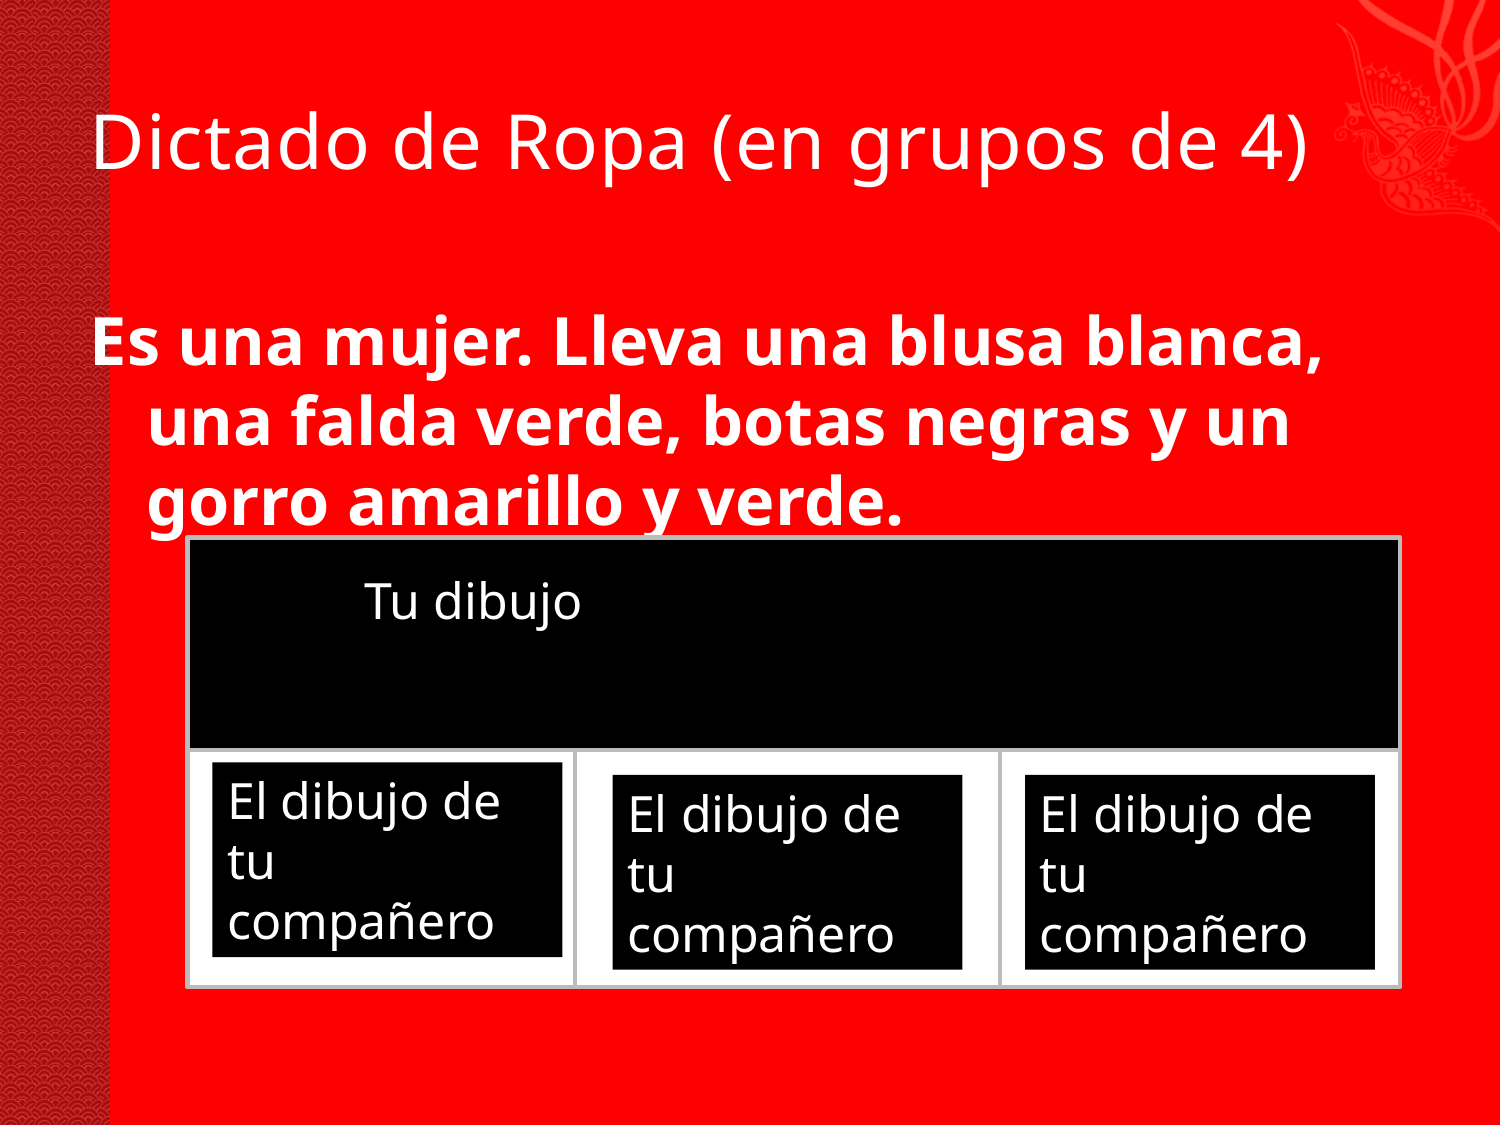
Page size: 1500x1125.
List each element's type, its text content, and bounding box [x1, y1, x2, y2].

text_box [577, 748, 1002, 989]
text_box El dibujo de tu compañero [1025, 774, 1375, 970]
text_box Tu dibujo [350, 562, 825, 638]
list En grupos de 2 o 3, usen la plantilla para planear una lección para programar una de las siguientes: Dar direcciones y los medios de transporte. o Pedir comida en un restaurante. [1334, 0, 1500, 235]
text_box [185, 535, 1402, 748]
title Dictado de Ropa (en grupos de 4) [75, 45, 1351, 233]
text_box El dibujo de tu compañero [212, 762, 563, 958]
text_box El dibujo de tu compañero [612, 774, 963, 970]
list Es una mujer. Lleva una blusa blanca, una falda verde, botas negras y un gorro amarillo y verde. [75, 291, 1425, 550]
text_box [185, 748, 577, 989]
text_box [1002, 748, 1402, 989]
